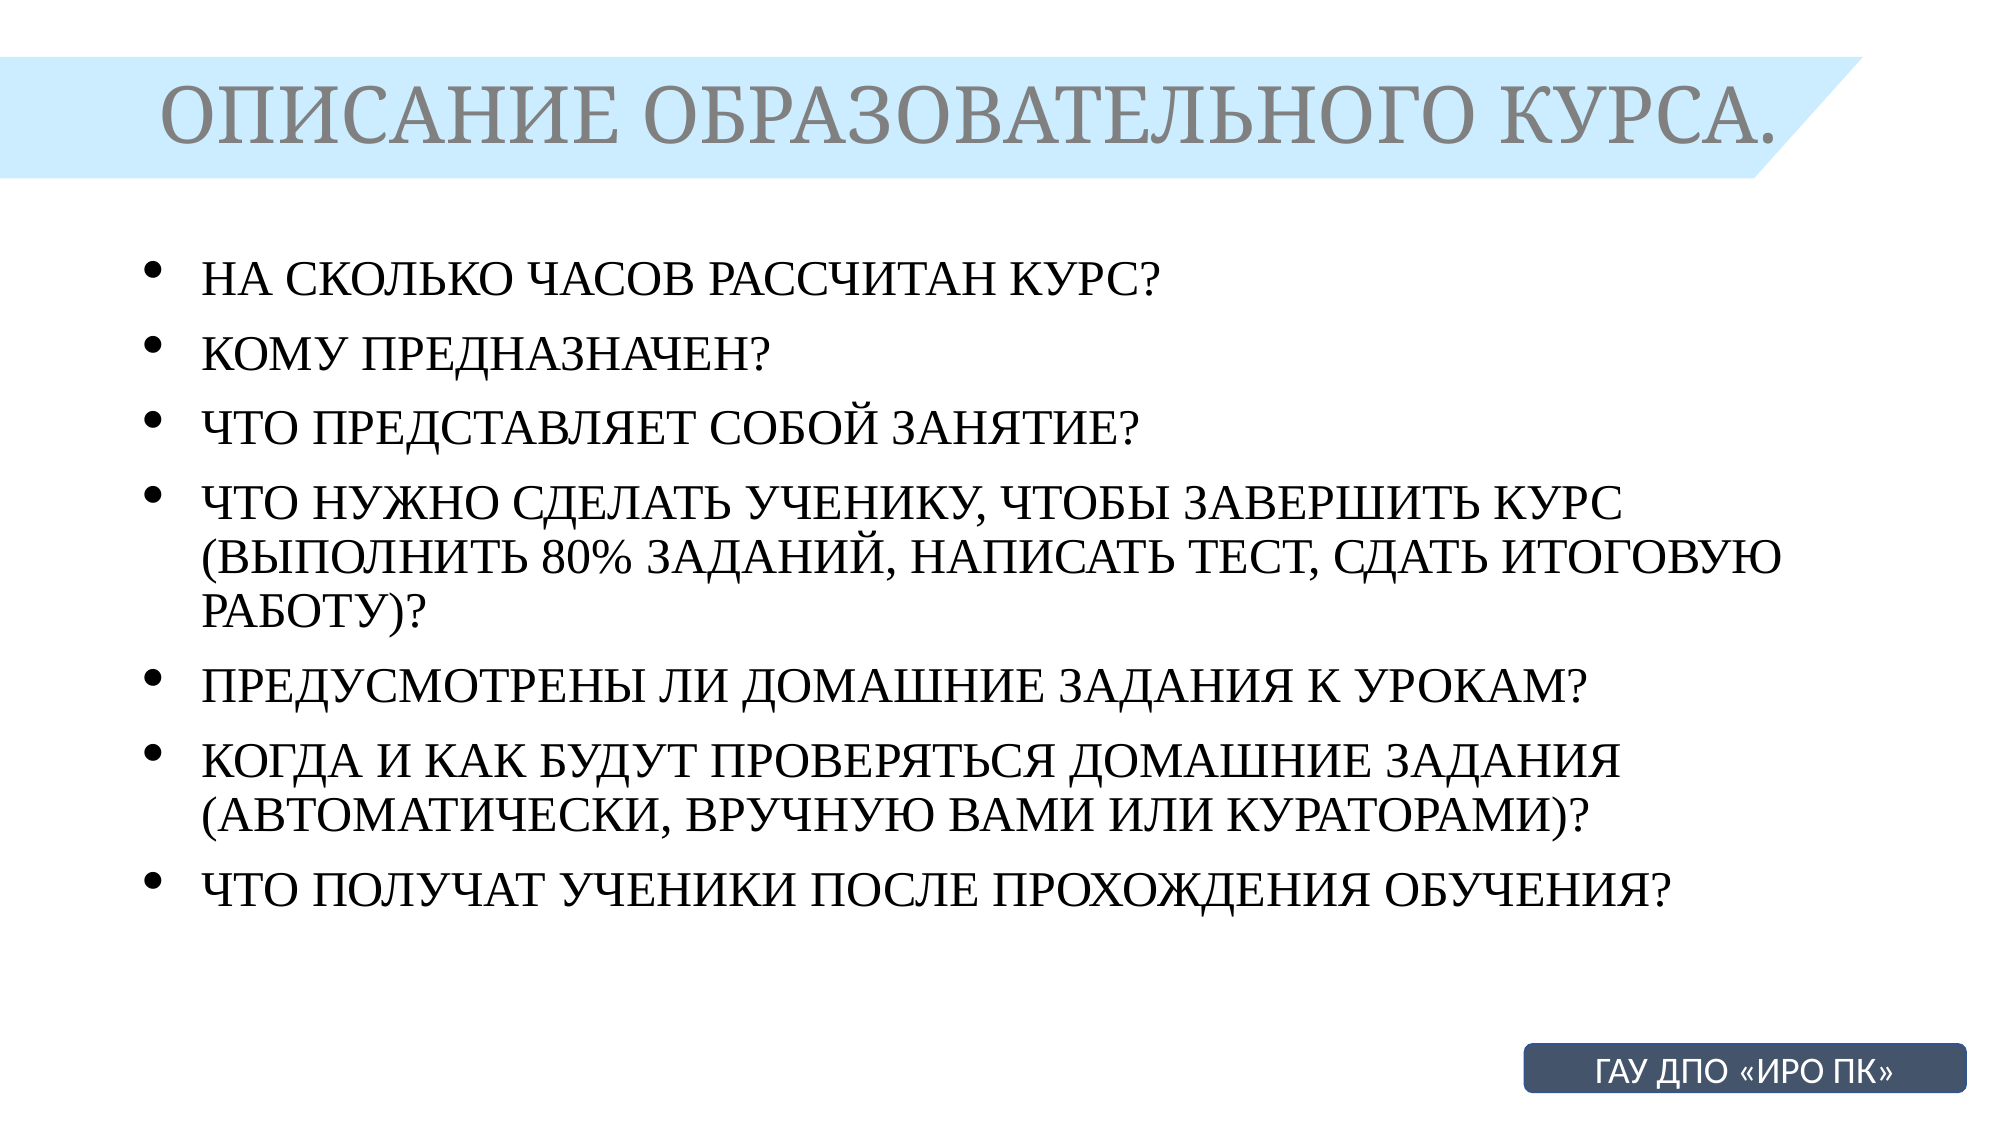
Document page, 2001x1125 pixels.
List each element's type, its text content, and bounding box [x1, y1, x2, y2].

list НА СКОЛЬКО ЧАСОВ РАССЧИТАН КУРС? КОМУ ПРЕДНАЗНАЧЕН? ЧТО ПРЕДСТАВЛЯЕТ СОБОЙ ЗАНЯТИЕ? ЧТО НУЖНО СДЕЛАТЬ УЧЕНИКУ, ЧТОБЫ ЗАВЕРШИТЬ КУРС (ВЫПОЛНИТЬ 80% ЗАДАНИЙ, НАПИСАТЬ ТЕСТ, СДАТЬ ИТОГОВУЮ РАБОТУ)? ПРЕДУСМОТРЕНЫ ЛИ ДОМАШНИЕ ЗАДАНИЯ К УРОКАМ? КОГДА И КАК БУДУТ ПРОВЕРЯТЬСЯ ДОМАШНИЕ ЗАДАНИЯ (АВТОМАТИЧЕСКИ, ВРУЧНУЮ ВАМИ ИЛИ КУРАТОРАМИ)? ЧТО ПОЛУЧАТ УЧЕНИКИ ПОСЛЕ ПРОХОЖДЕНИЯ ОБУЧЕНИЯ? [129, 244, 1855, 974]
text_box [1716, 45, 1873, 220]
text_box ГАУ ДПО «ИРО ПК» [1523, 1043, 1967, 1094]
title ОПИСАНИЕ ОБРАЗОВАТЕЛЬНОГО КУРСА. [0, 56, 1861, 179]
